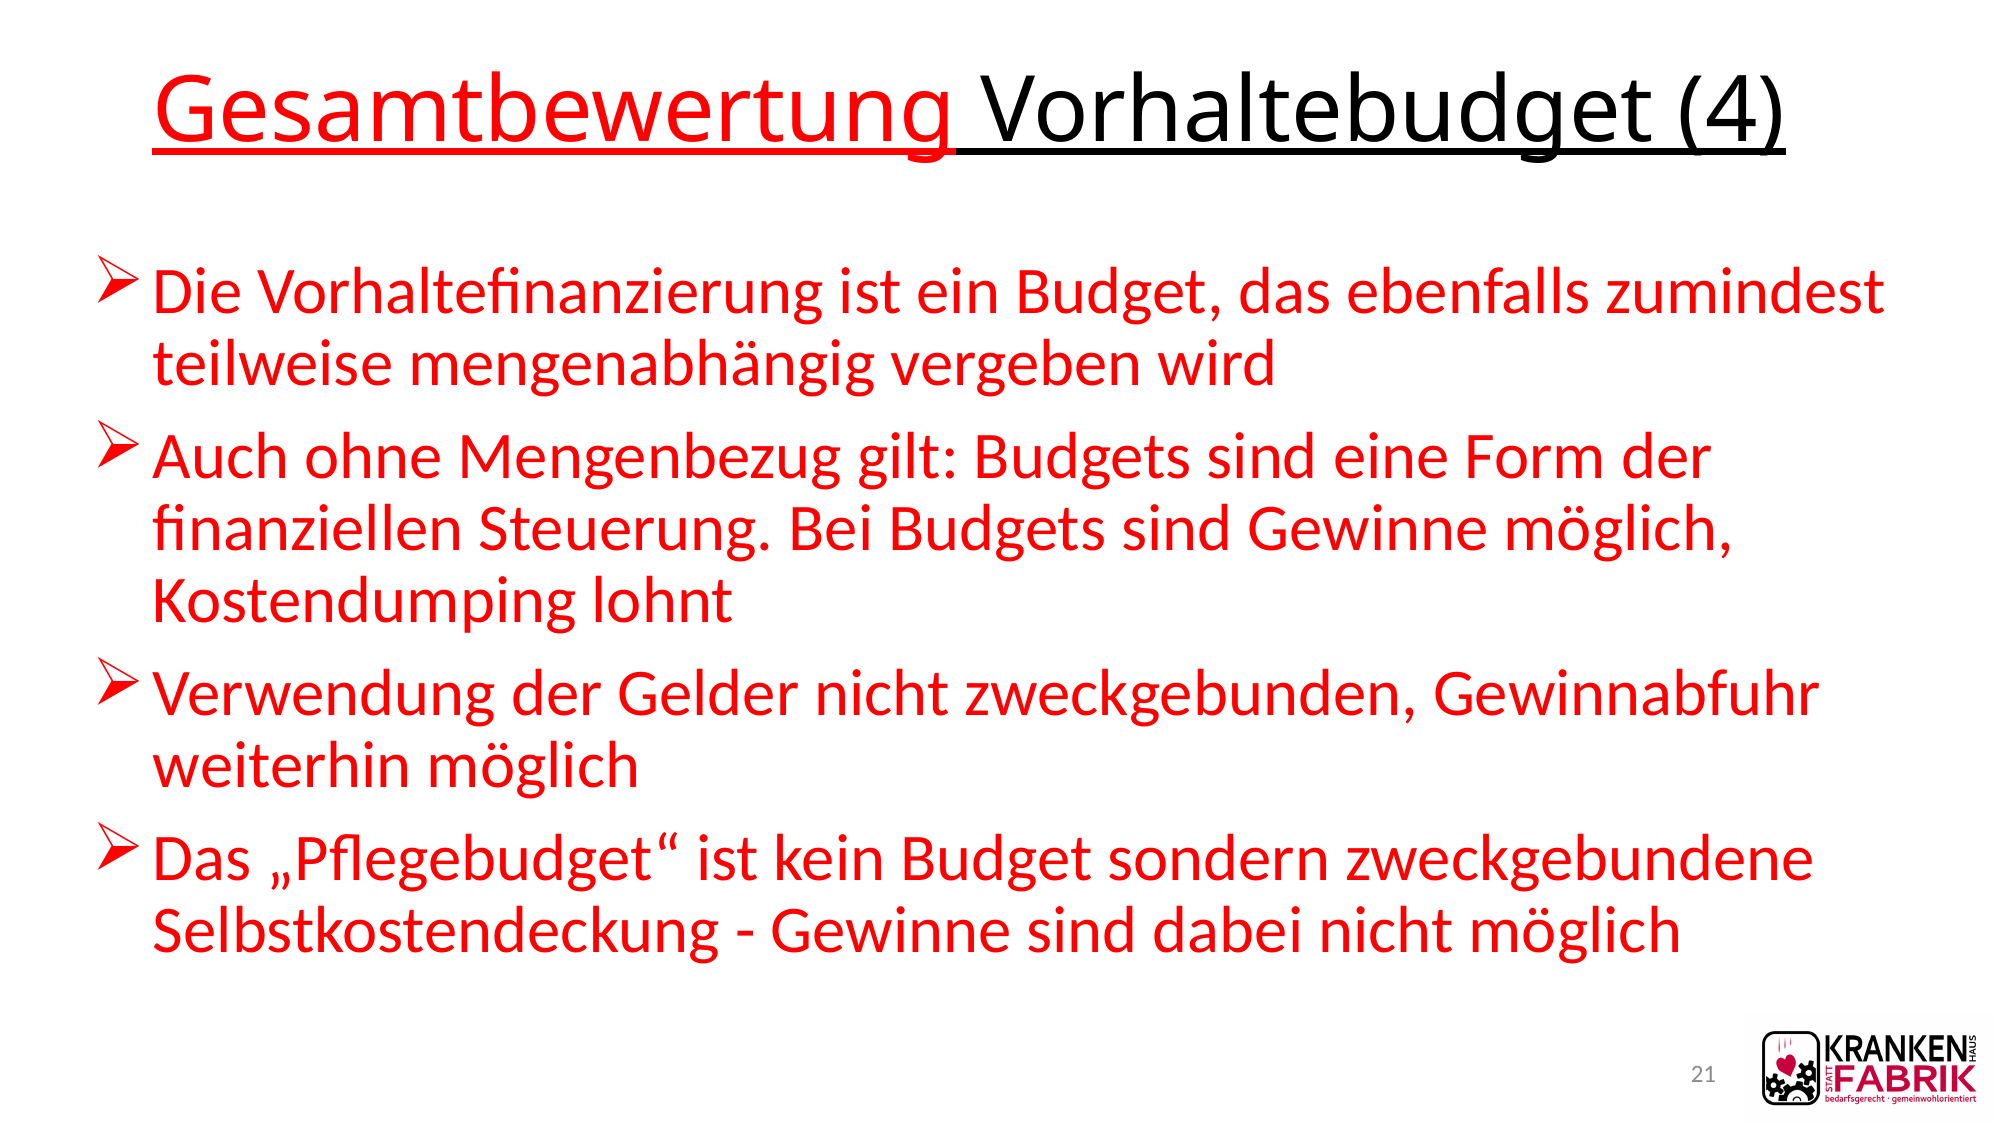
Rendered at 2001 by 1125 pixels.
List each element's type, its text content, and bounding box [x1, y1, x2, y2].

picture [1744, 1013, 1994, 1123]
title Gesamtbewertung Vorhaltebudget (4) [137, 3, 1863, 221]
slide_number 21 [1281, 1042, 1731, 1103]
list Die Vorhaltefinanzierung ist ein Budget, das ebenfalls zumindest teilweise mengenabhängig vergeben wird Auch ohne Mengenbezug gilt: Budgets sind eine Form der finanziellen Steuerung. Bei Budgets sind Gewinne möglich, Kostendumping lohnt Verwendung der Gelder nicht zweckgebunden, Gewinnabfuhr weiterhin möglich Das „Pflegebudget“ ist kein Budget sondern zweckgebundene Selbstkostendeckung - Gewinne sind dabei nicht möglich [77, 248, 1908, 1073]
